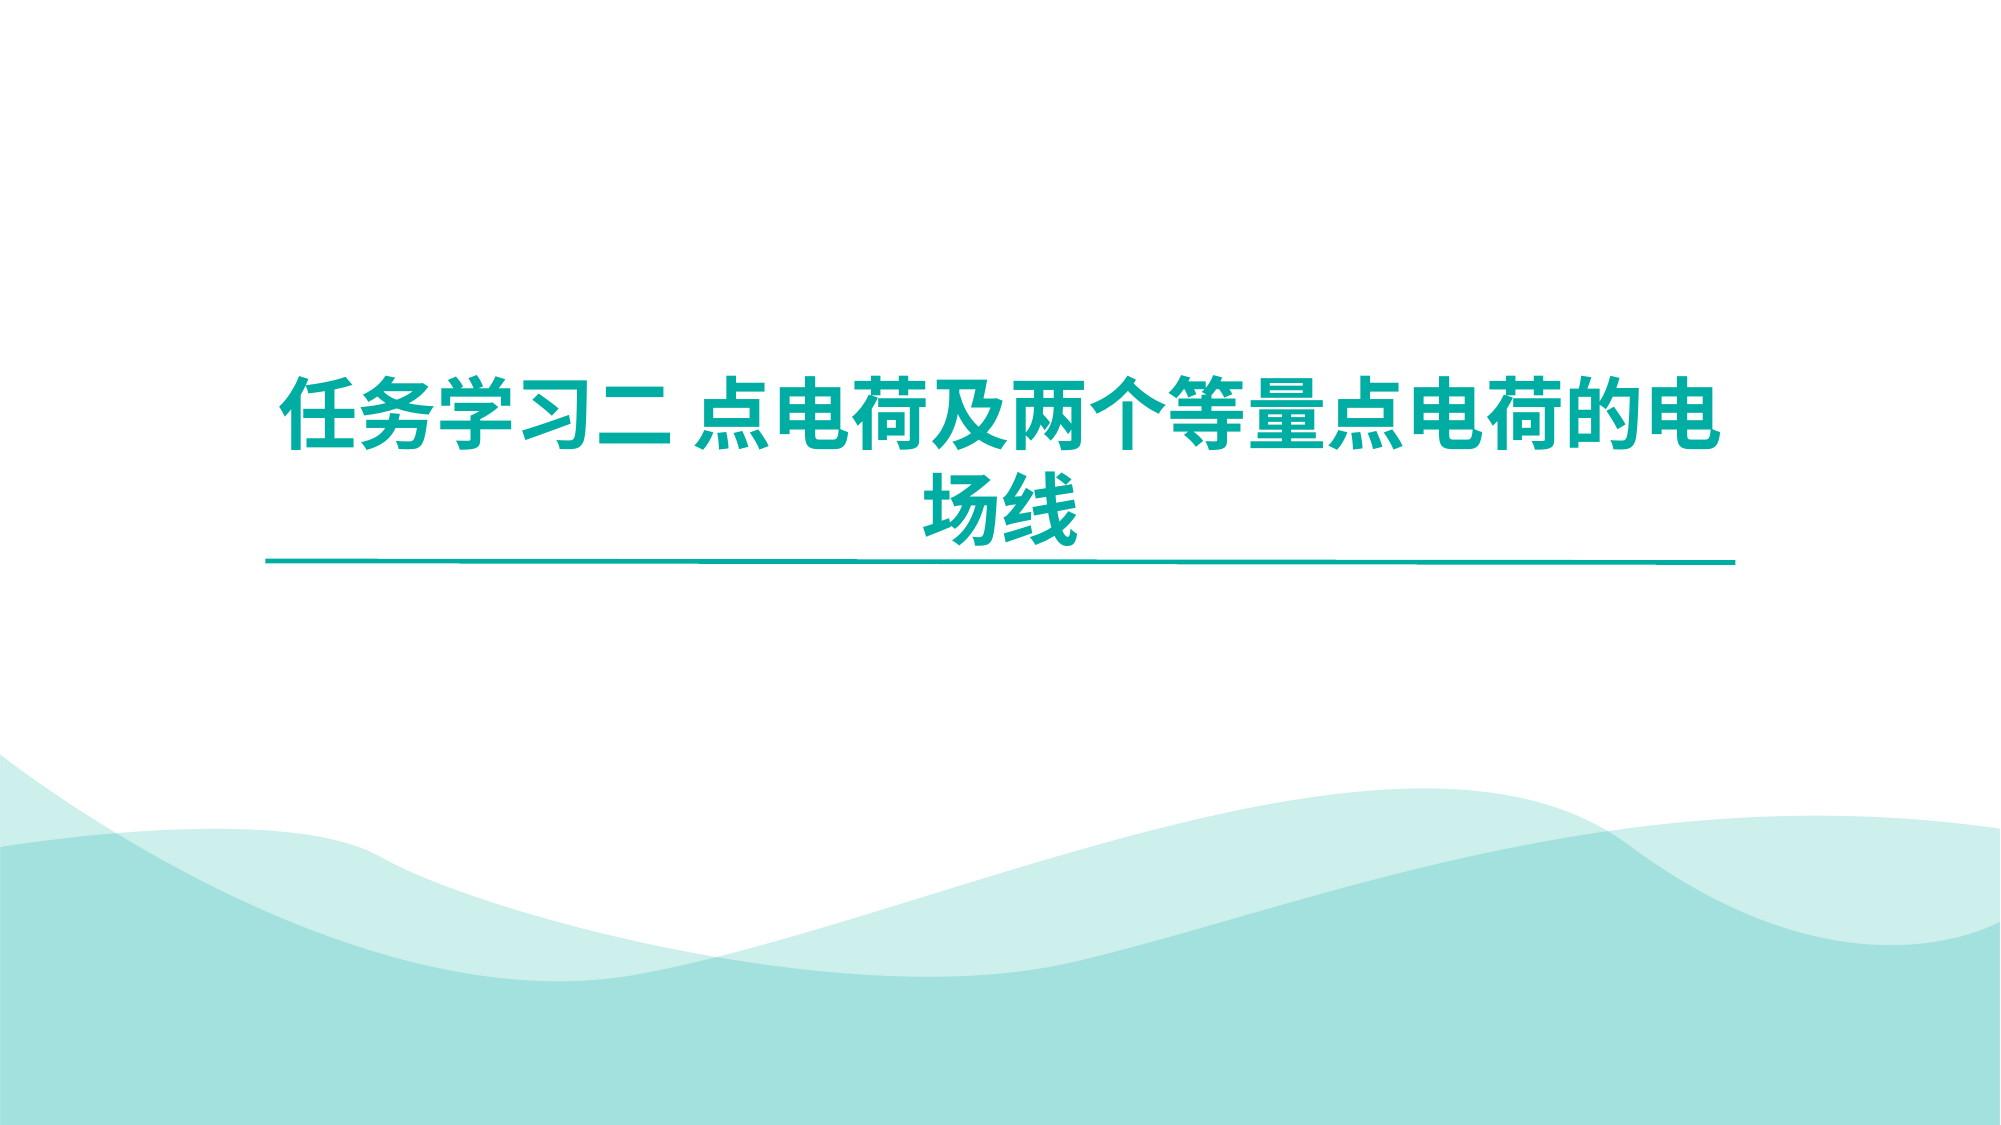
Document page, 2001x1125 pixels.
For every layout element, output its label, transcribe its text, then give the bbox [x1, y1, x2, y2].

text_box 任务学习二 点电荷及两个等量点电荷的电 场线 [232, 365, 1769, 555]
picture [0, 0, 2000, 1125]
